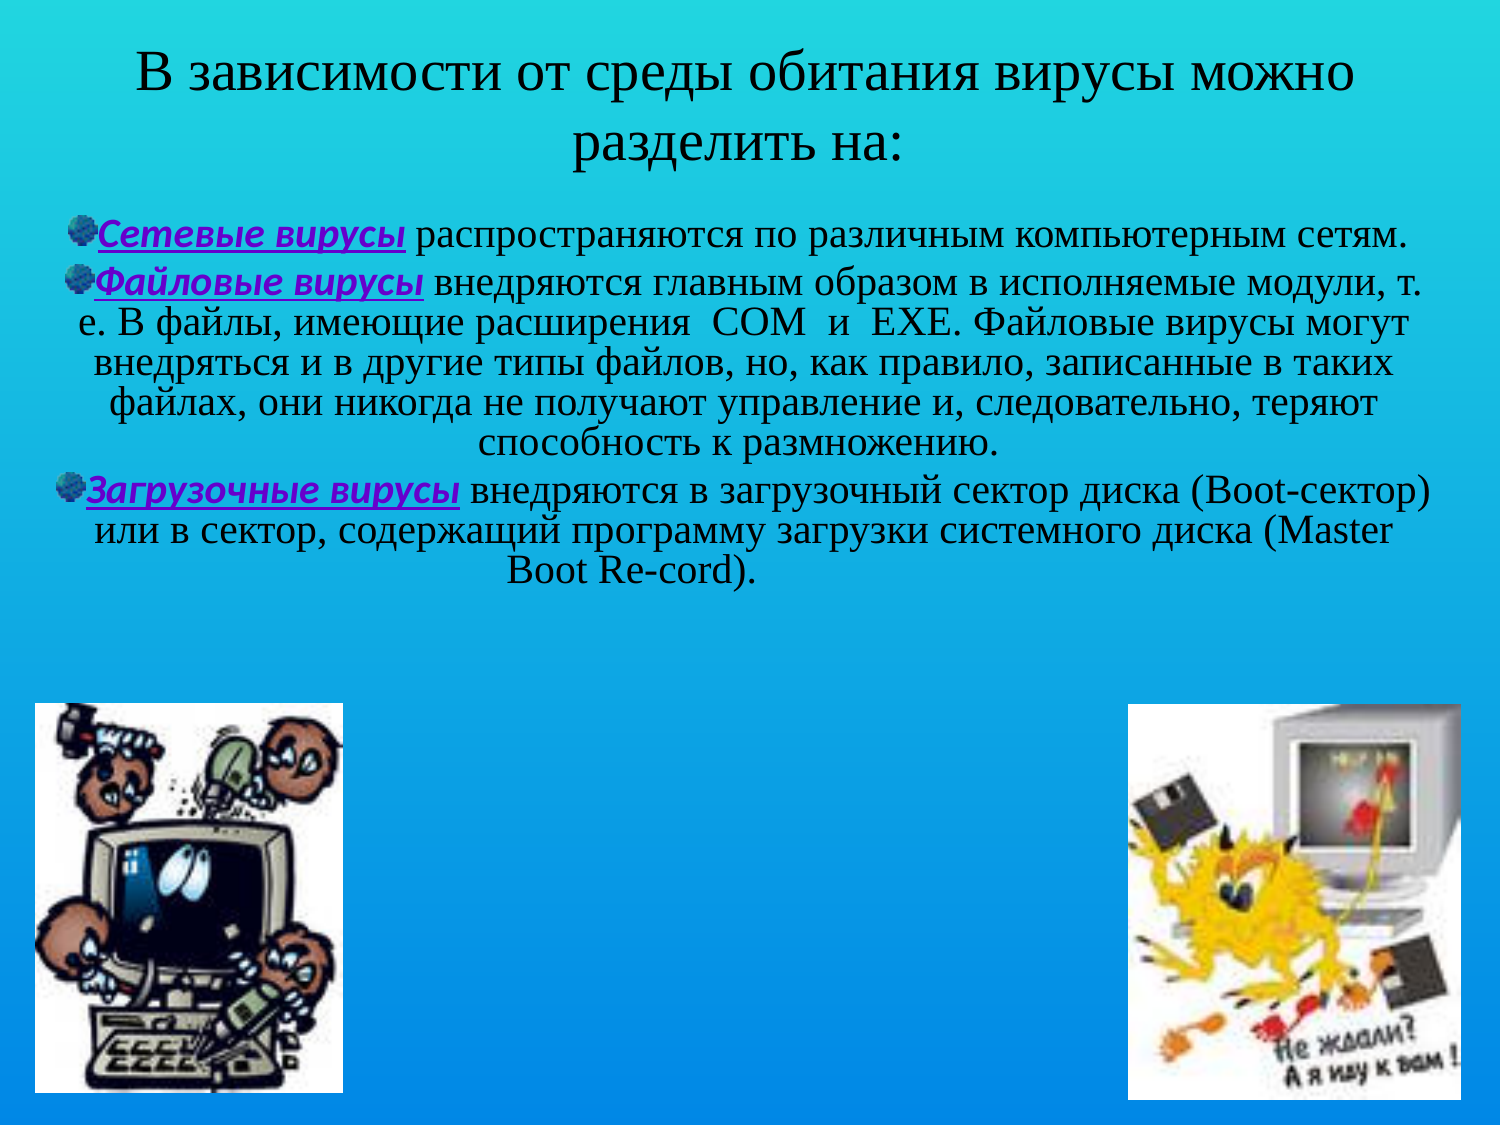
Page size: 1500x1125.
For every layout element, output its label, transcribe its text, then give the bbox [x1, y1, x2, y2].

title В зависимости от среды обитания вирусы можно разделить на: [53, 31, 1424, 173]
picture [56, 472, 86, 501]
subtitle Сетевые вирусы распространяются по различным компьютерным сетям. Файловые вирусы внедряются главным образом в исполняемые модули, т. е. В файлы, имеющие расширения COM и EXE. Файловые вирусы могут внедряться и в другие типы файлов, но, как правило, записанные в таких файлах, они никогда не получают управление и, следовательно, теряют способность к размножению. Загрузочные вирусы внедряются в загрузочный сектор диска (Boot-сектор) или в сектор, содержащий программу загрузки системного диска (Master Boot Re-cord). [41, 208, 1447, 835]
picture [65, 264, 95, 294]
picture [1127, 705, 1463, 1101]
picture [34, 704, 343, 1094]
picture [68, 215, 98, 246]
picture [1122, 891, 1126, 902]
picture [29, 891, 33, 902]
